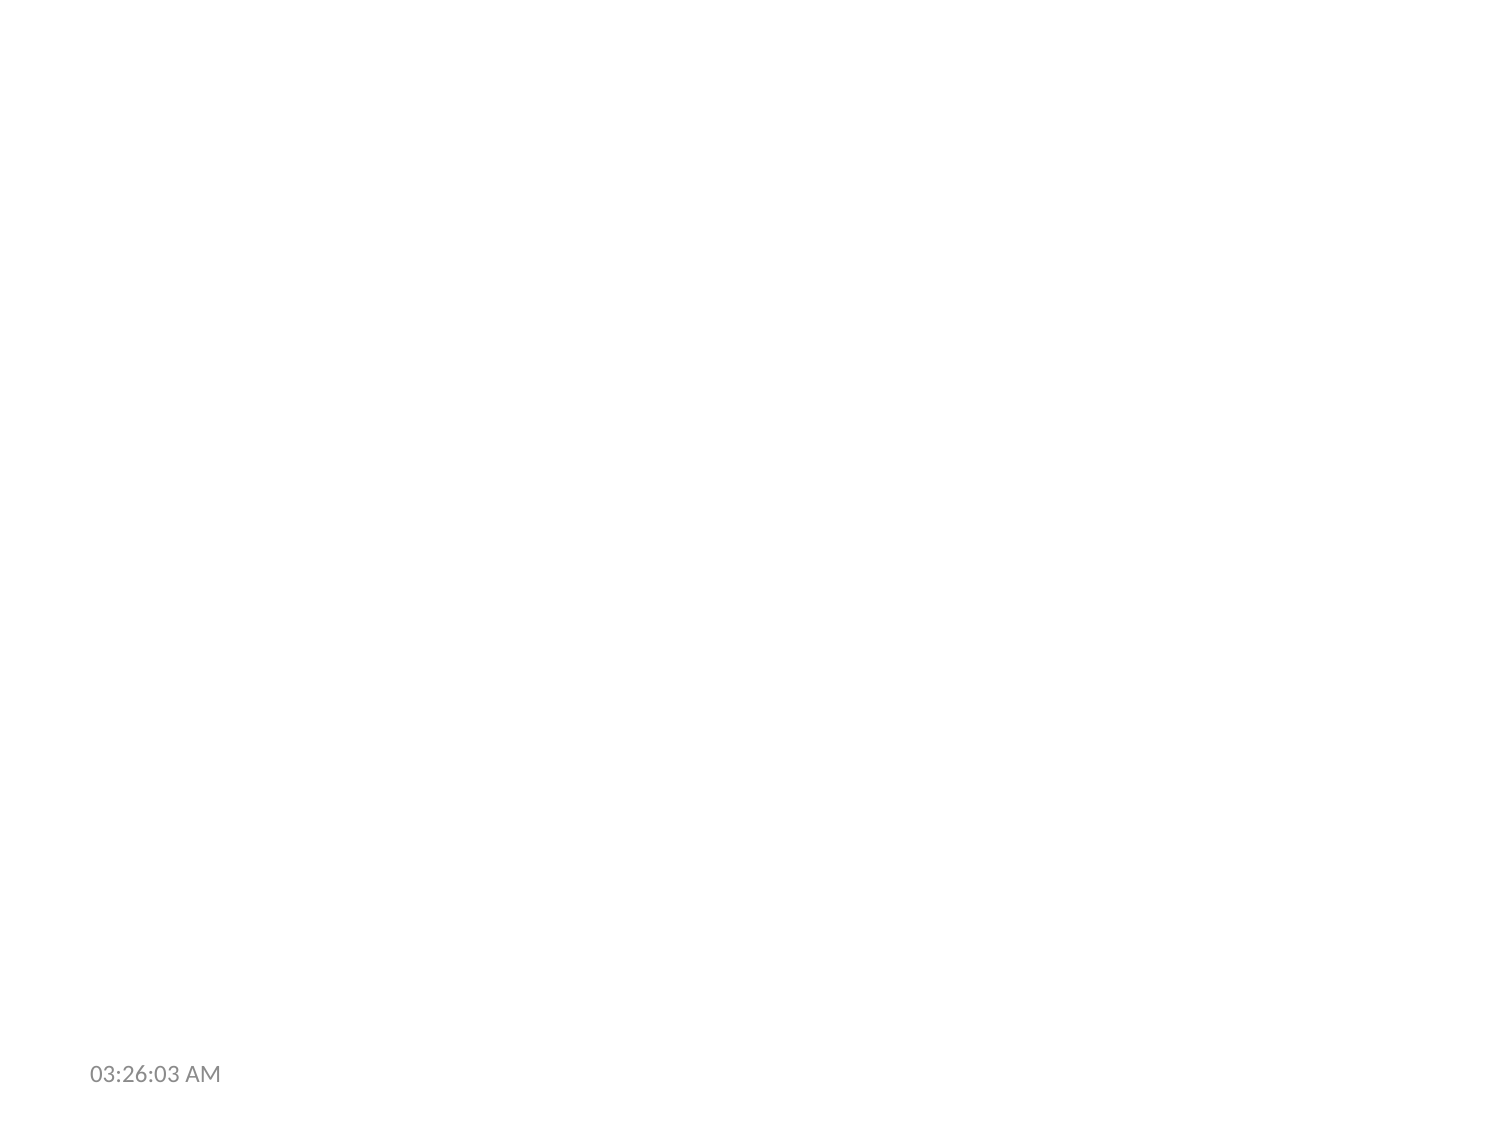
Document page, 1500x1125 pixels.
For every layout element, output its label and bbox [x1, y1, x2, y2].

slide_number [75, 1042, 425, 1103]
